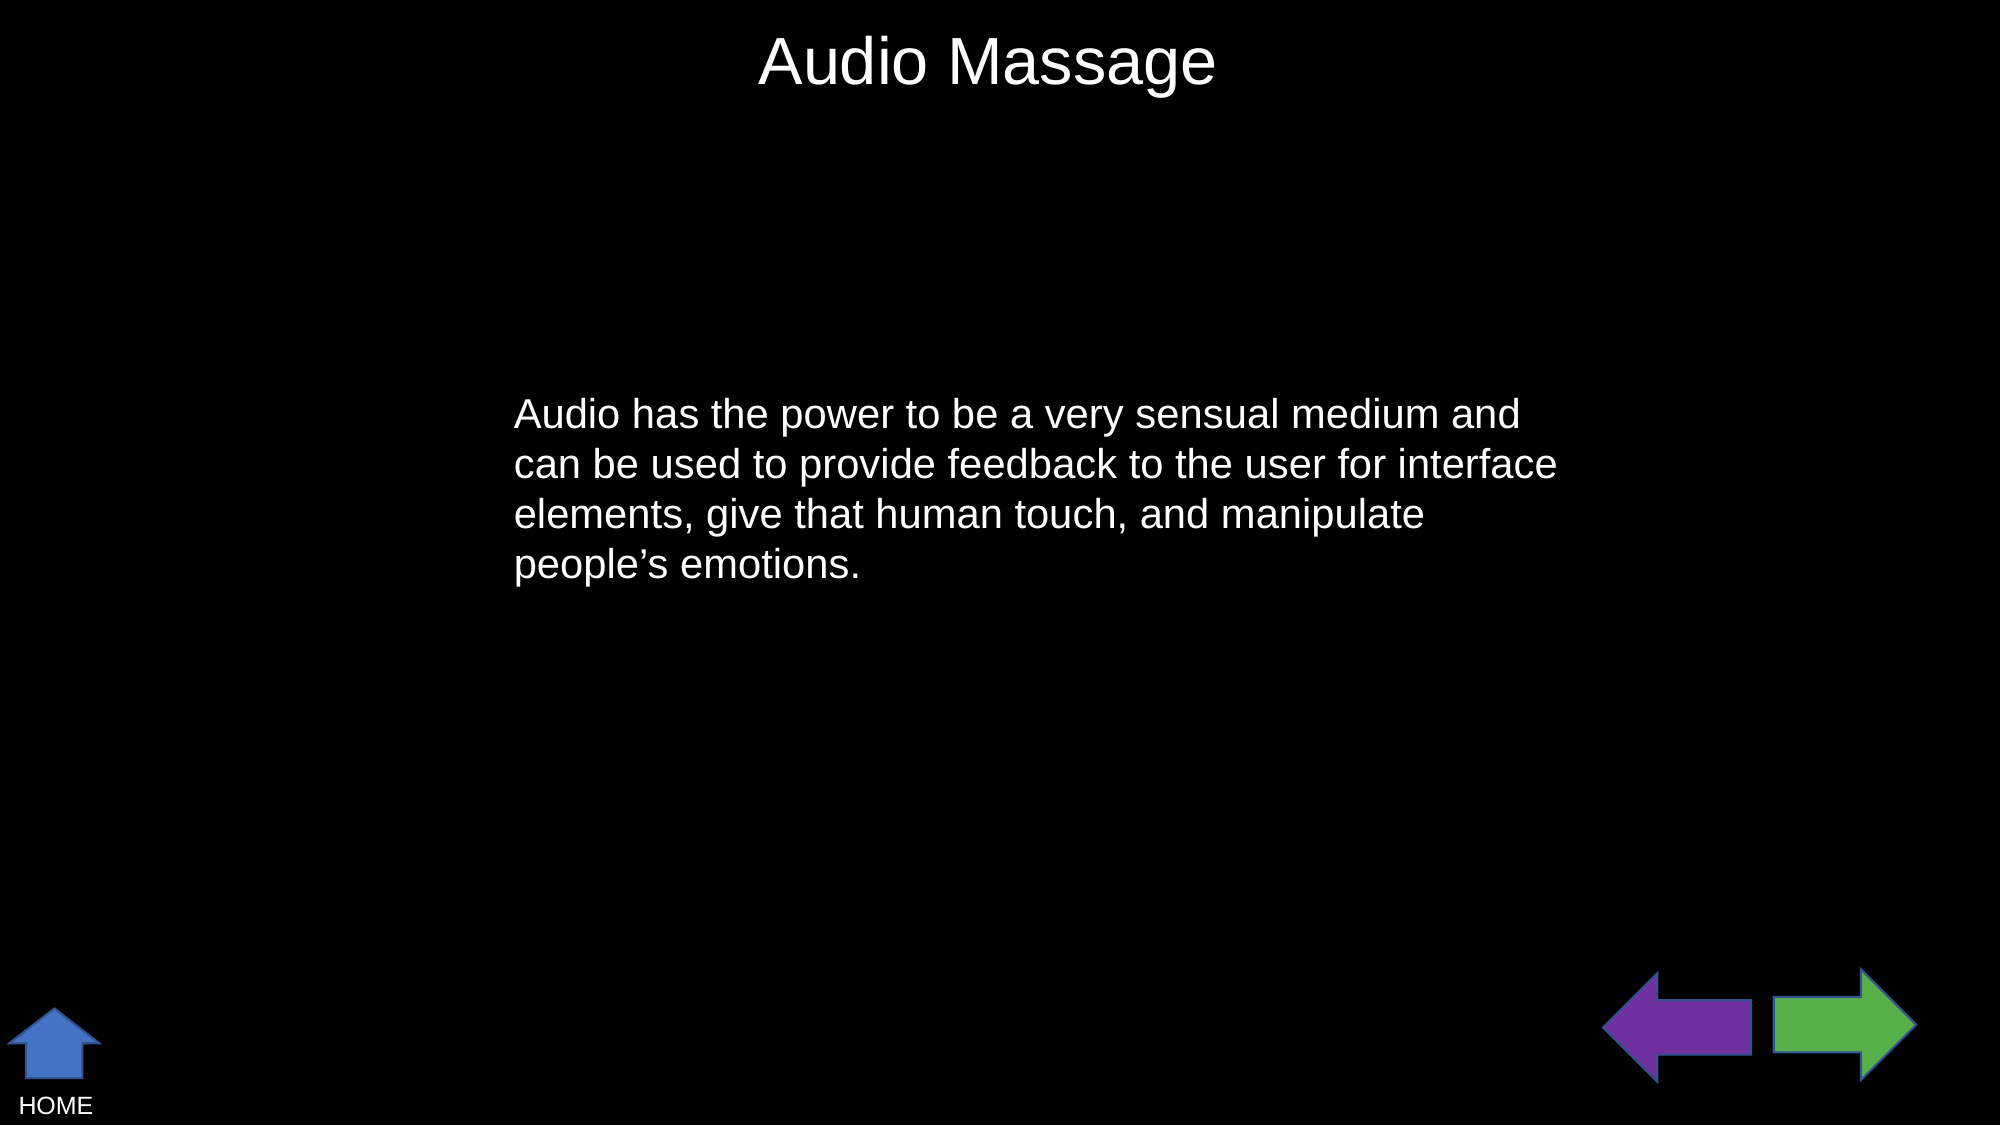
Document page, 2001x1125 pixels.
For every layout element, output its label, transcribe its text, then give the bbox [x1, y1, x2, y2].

text_box [1601, 970, 1753, 1085]
text_box [1772, 966, 1918, 1083]
text_box Audio Massage [743, 10, 1657, 106]
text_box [3, 1008, 132, 1125]
text_box Audio has the power to be a very sensual medium and can be used to provide feedback to the user for interface elements, give that human touch, and manipulate people’s emotions. [499, 379, 1575, 595]
